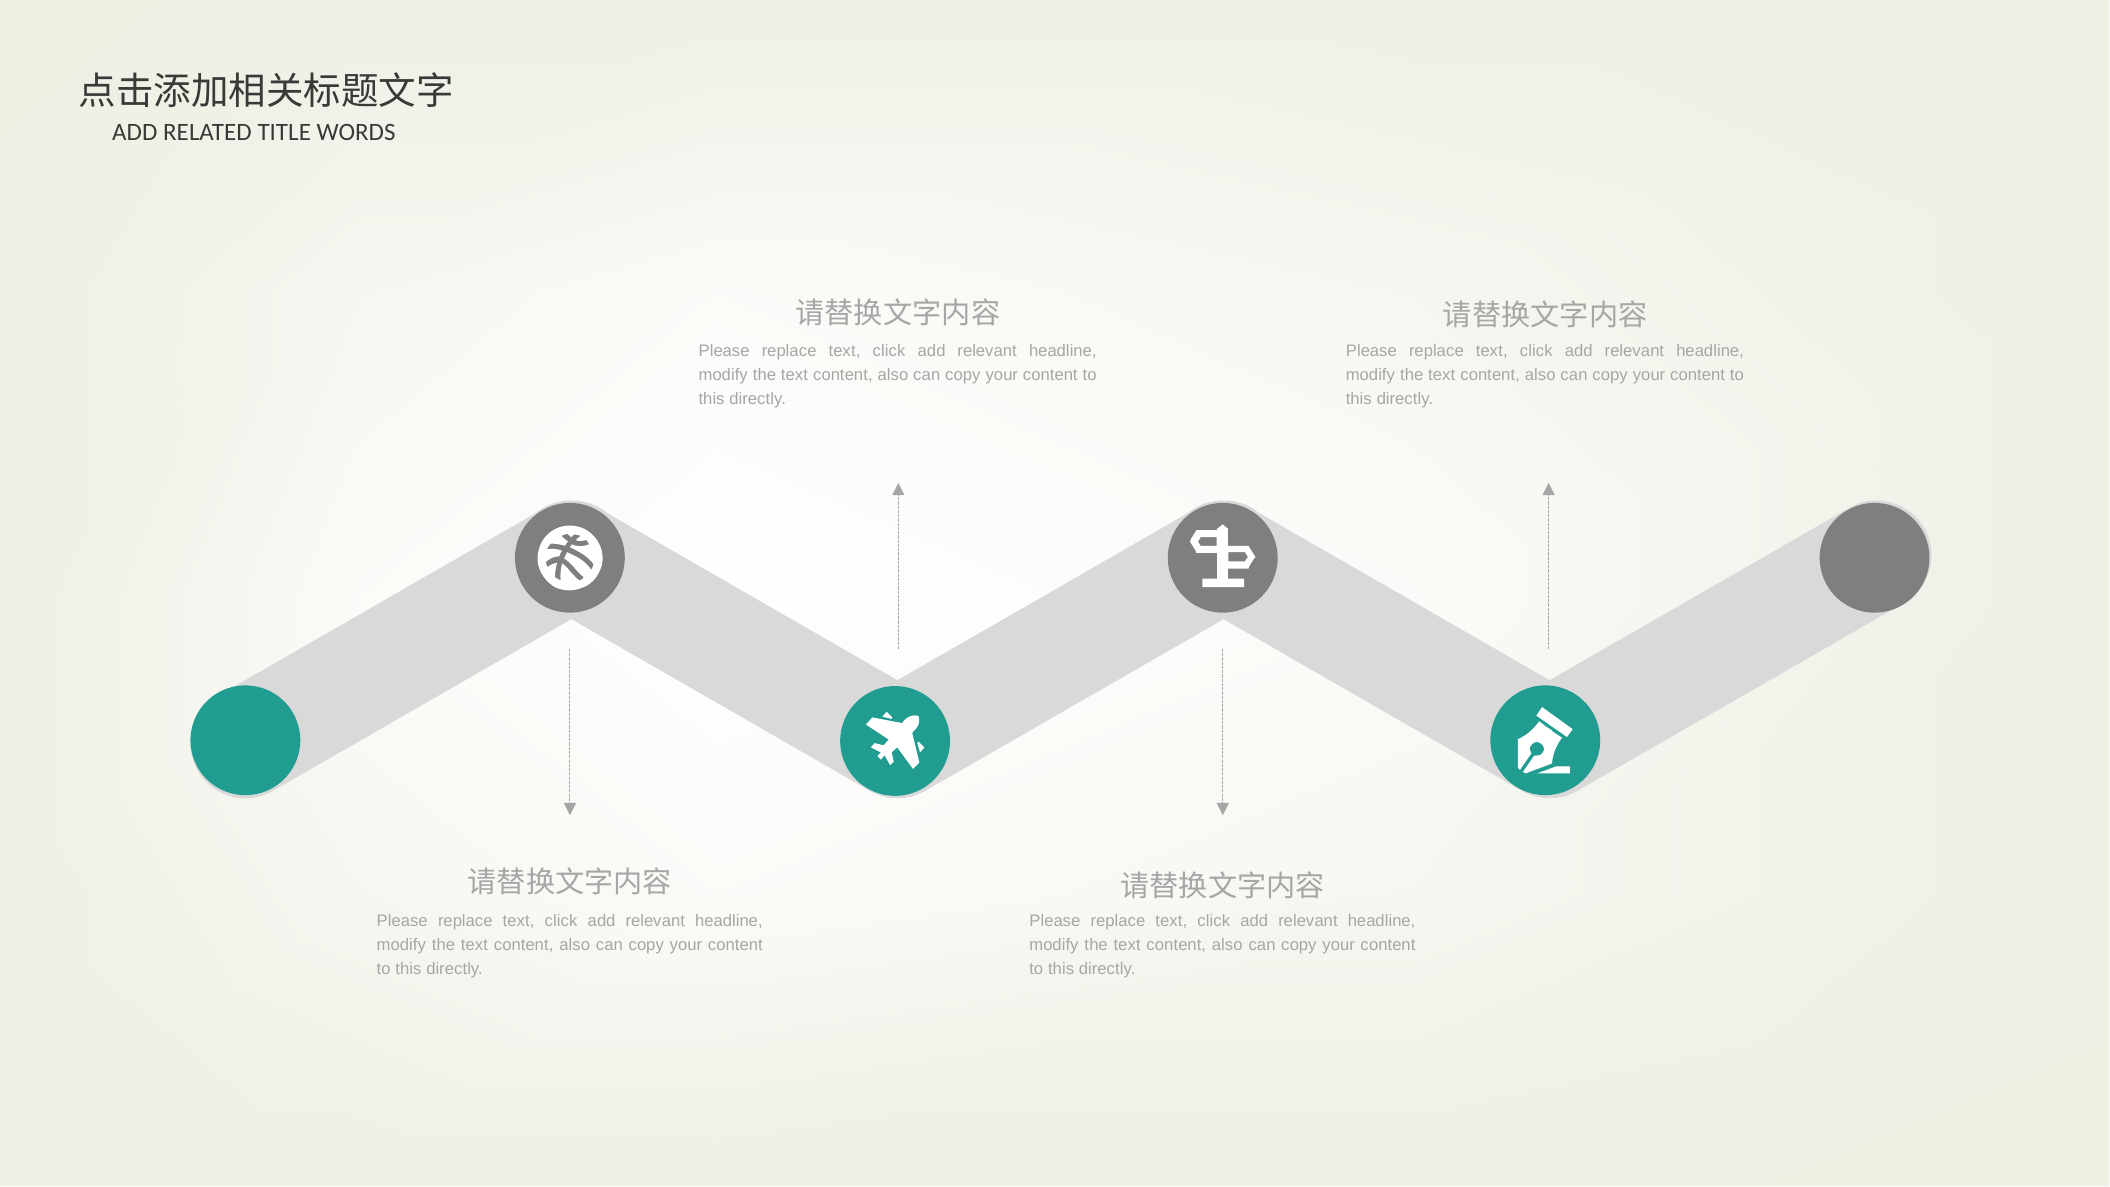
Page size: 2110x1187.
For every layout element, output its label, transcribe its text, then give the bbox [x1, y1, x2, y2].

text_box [190, 268, 1930, 1030]
text_box ADD RELATED TITLE WORDS [96, 107, 413, 154]
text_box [1331, 282, 1760, 415]
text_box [361, 849, 779, 985]
text_box 点击添加相关标题文字 [62, 59, 470, 121]
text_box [683, 280, 1113, 415]
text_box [1014, 853, 1431, 985]
